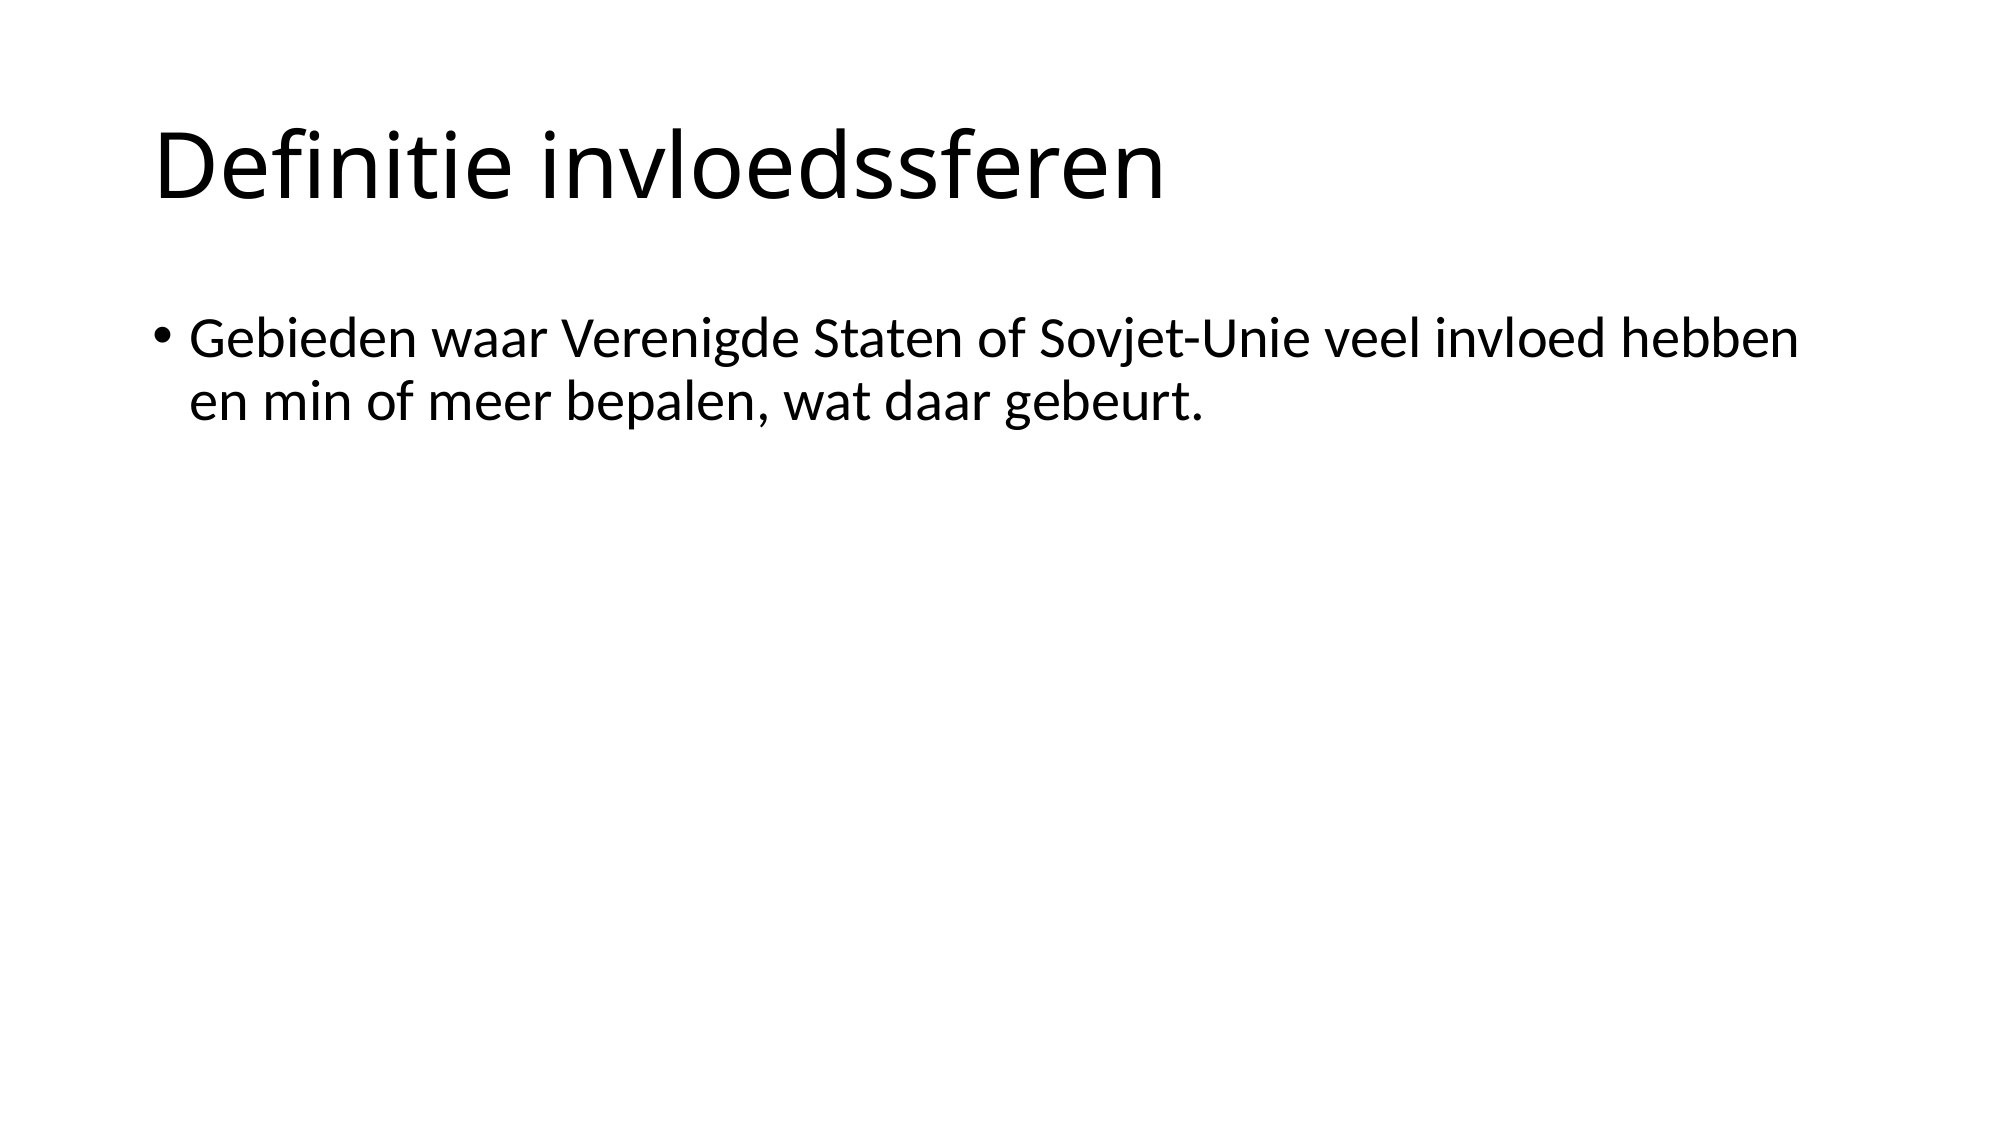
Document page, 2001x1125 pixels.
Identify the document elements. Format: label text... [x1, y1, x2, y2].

title Definitie invloedssferen [137, 59, 1863, 278]
list Gebieden waar Verenigde Staten of Sovjet-Unie veel invloed hebben en min of meer bepalen, wat daar gebeurt. [137, 299, 1863, 1014]
